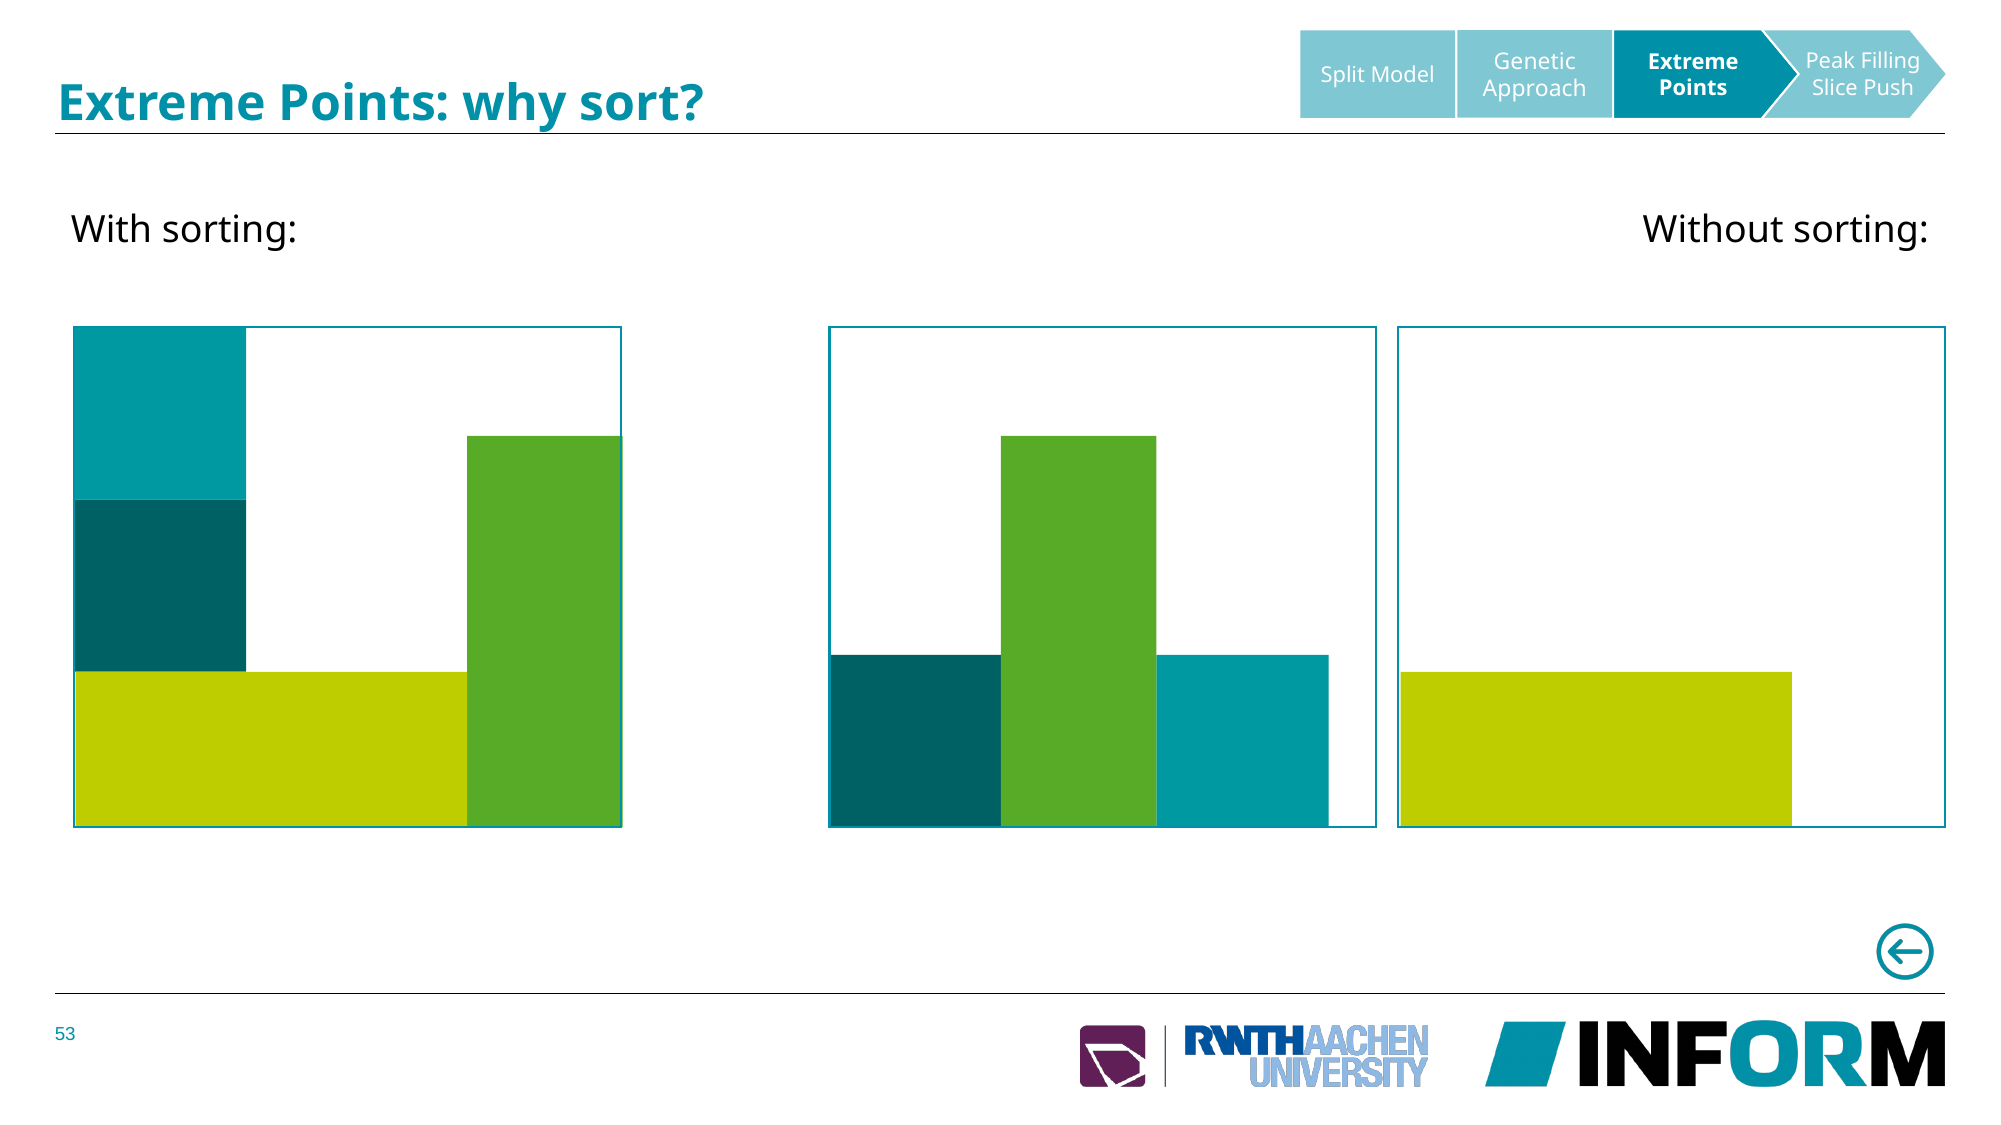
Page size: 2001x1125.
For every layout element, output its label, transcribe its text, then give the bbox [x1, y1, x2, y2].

text_box With sorting: [56, 197, 826, 258]
picture [1485, 1020, 1945, 1087]
text_box [828, 326, 1377, 828]
picture [1080, 1025, 1428, 1087]
text_box [73, 326, 622, 828]
picture [1869, 916, 1941, 988]
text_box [1300, 29, 1948, 119]
text_box Without sorting: [1174, 197, 1944, 258]
text_box [1397, 326, 1946, 828]
title Extreme Points: why sort? [42, 70, 1948, 143]
